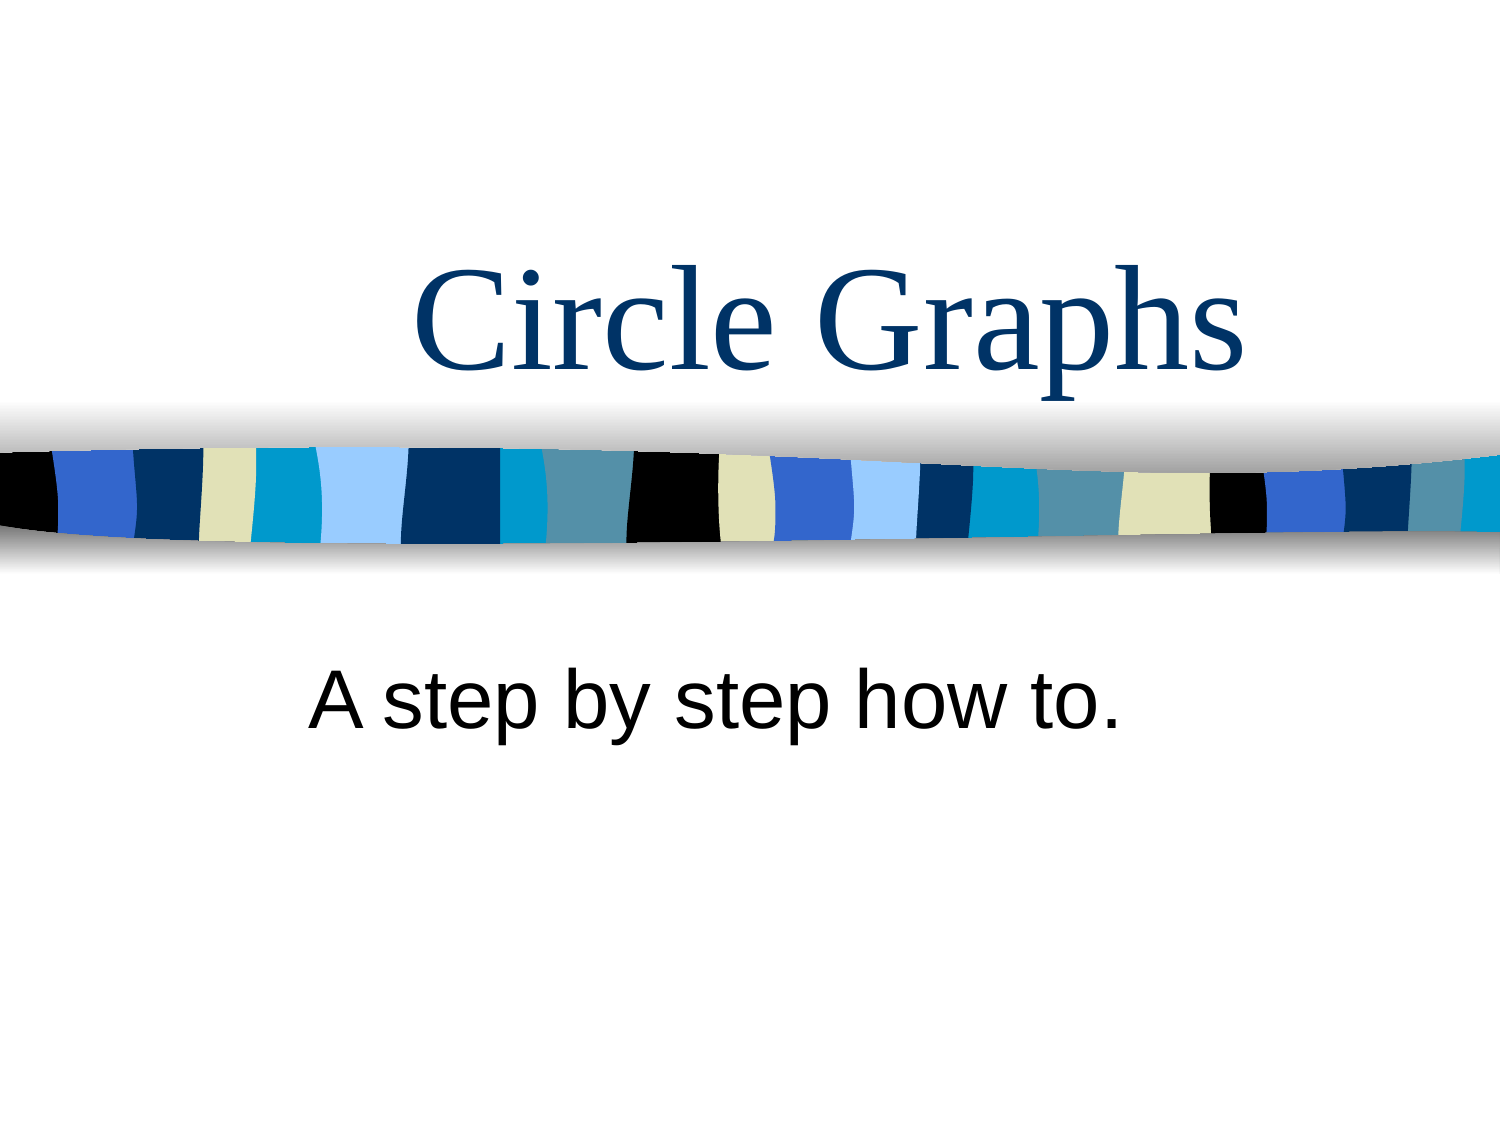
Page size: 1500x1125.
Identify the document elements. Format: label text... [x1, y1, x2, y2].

title Circle Graphs [192, 212, 1468, 408]
subtitle A step by step how to. [191, 637, 1242, 926]
